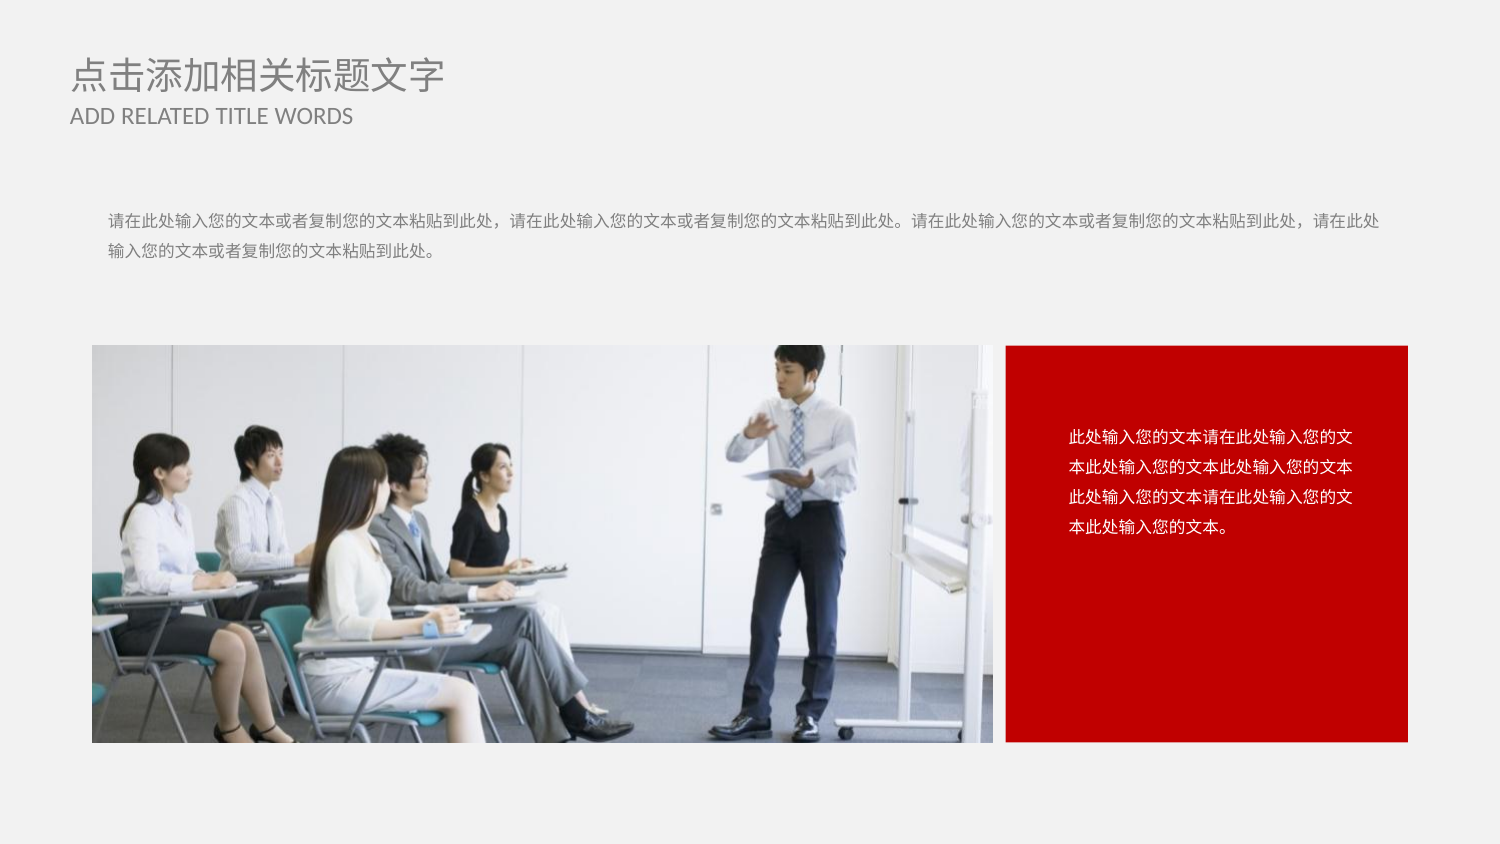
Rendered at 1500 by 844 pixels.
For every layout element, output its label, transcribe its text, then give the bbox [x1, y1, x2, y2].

text_box [1005, 345, 1408, 743]
text_box 此处输入您的文本请在此处输入您的文本此处输入您的文本此处输入您的文本此处输入您的文本请在此处输入您的文本此处输入您的文本。 [1053, 409, 1373, 694]
text_box 点击添加相关标题文字 [54, 43, 462, 105]
text_box 请在此处输入您的文本或者复制您的文本粘贴到此处，请在此处输入您的文本或者复制您的文本粘贴到此处。请在此处输入您的文本或者复制您的文本粘贴到此处，请在此处输入您的文本或者复制您的文本粘贴到此处。 [92, 192, 1408, 268]
text_box ADD RELATED TITLE WORDS [54, 91, 371, 138]
picture [92, 345, 994, 743]
